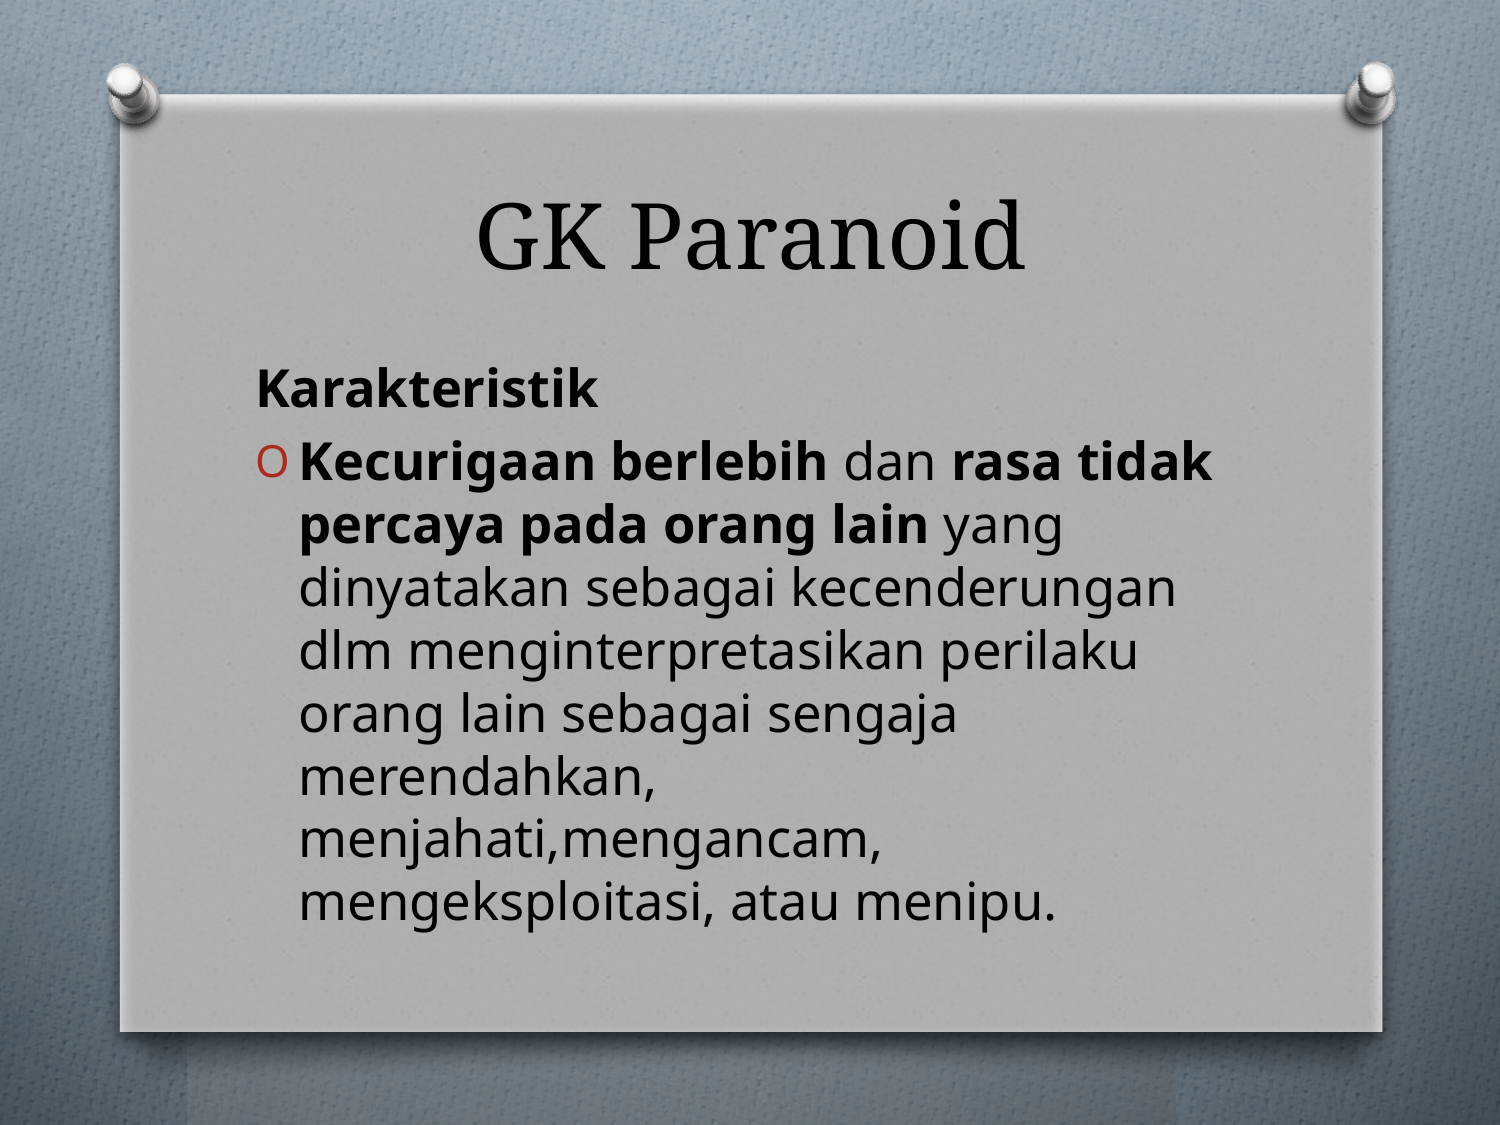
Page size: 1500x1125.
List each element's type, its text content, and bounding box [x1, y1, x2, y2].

list Karakteristik Kecurigaan berlebih dan rasa tidak percaya pada orang lain yang dinyatakan sebagai kecenderungan dlm menginterpretasikan perilaku orang lain sebagai sengaja merendahkan, menjahati,mengancam, mengeksploitasi, atau menipu. [240, 347, 1257, 939]
picture [1317, 35, 1439, 156]
title GK Paranoid [179, 134, 1323, 332]
picture [75, 29, 198, 153]
